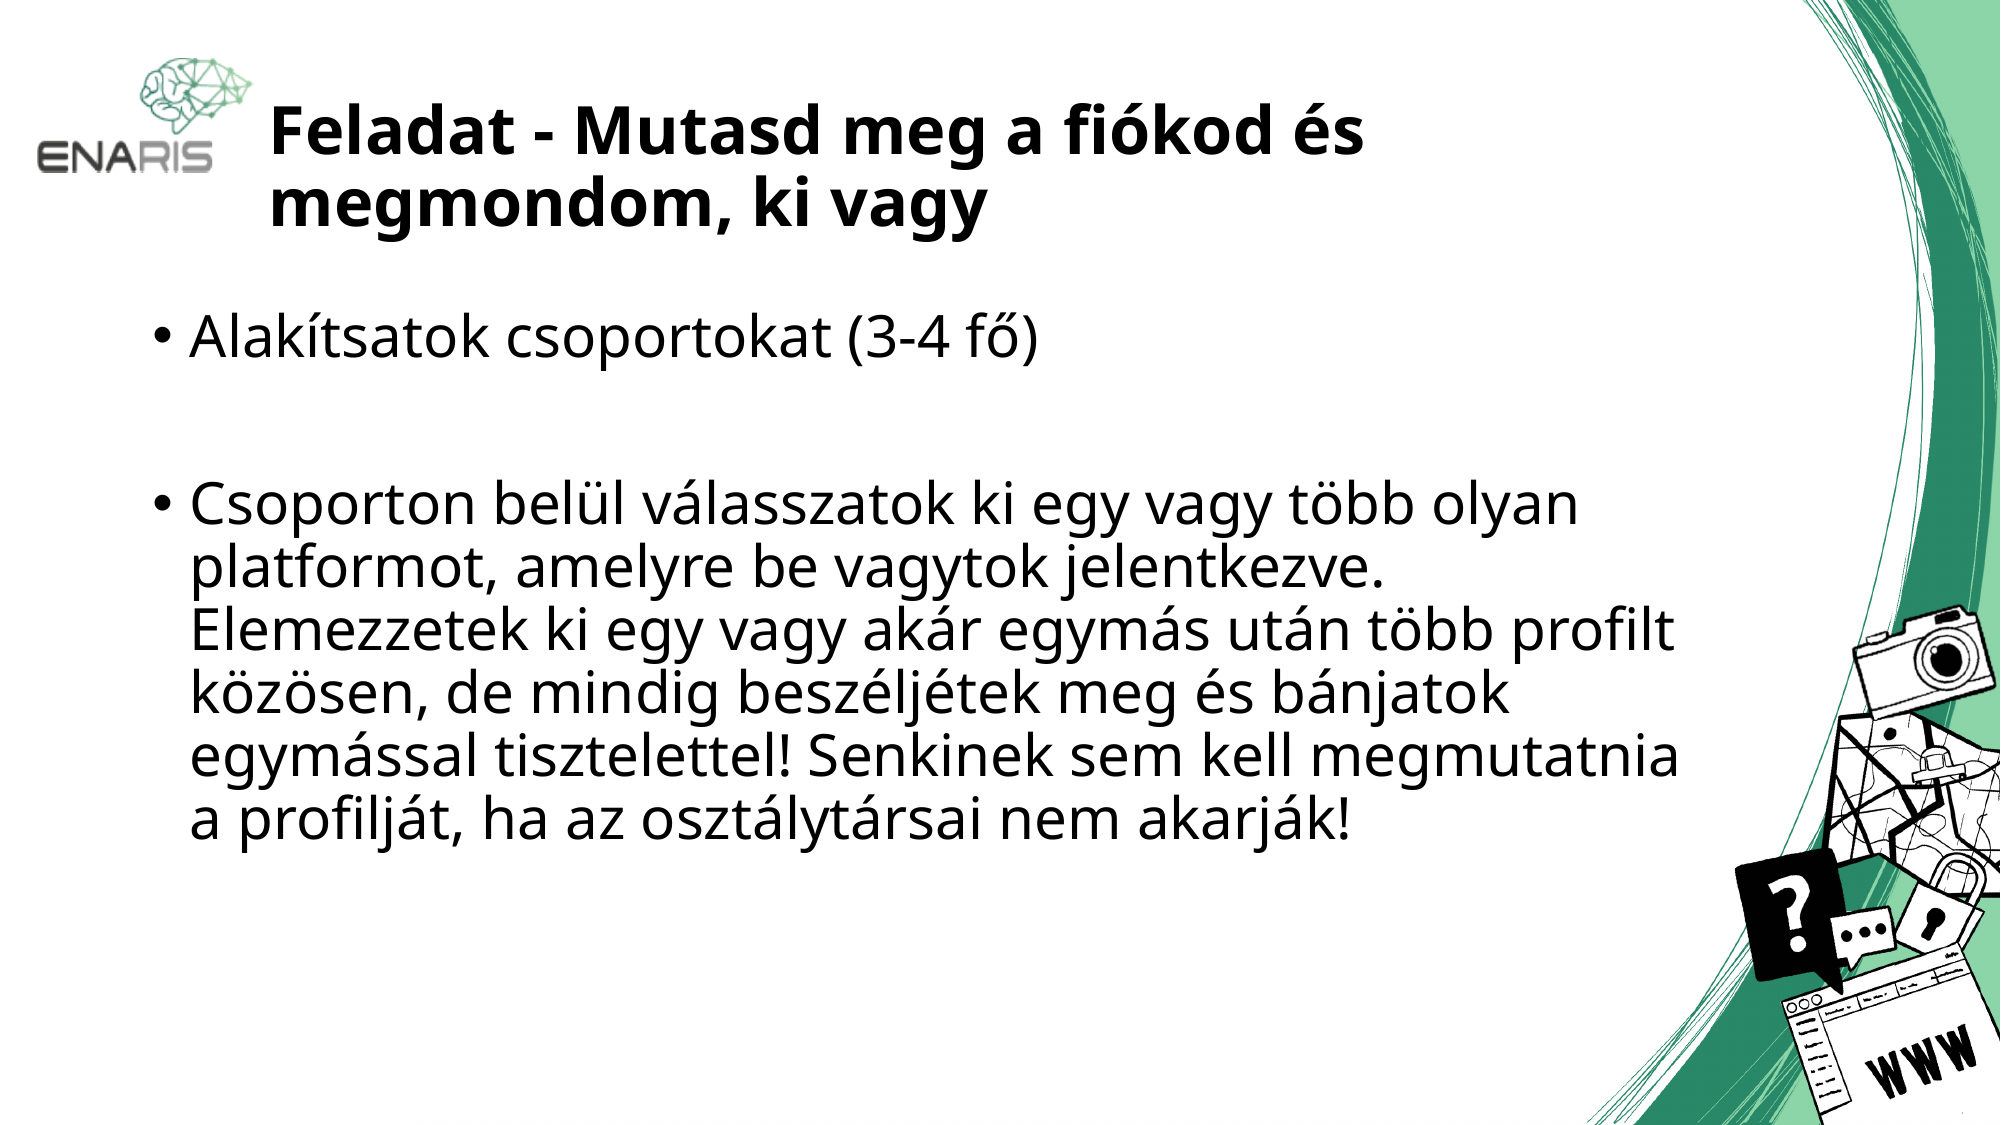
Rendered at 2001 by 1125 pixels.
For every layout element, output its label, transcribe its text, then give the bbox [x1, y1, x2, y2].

picture [408, 0, 2000, 1125]
title Feladat - Mutasd meg a fiókod és megmondom, ki vagy [253, 59, 1863, 278]
picture [37, 58, 254, 173]
list Alakítsatok csoportokat (3-4 fő) Csoporton belül válasszatok ki egy vagy több olyan platformot, amelyre be vagytok jelentkezve. Elemezzetek ki egy vagy akár egymás után több profilt közösen, de mindig beszéljétek meg és bánjatok egymással tisztelettel! Senkinek sem kell megmutatnia a profilját, ha az osztálytársai nem akarják! [137, 299, 1728, 1066]
